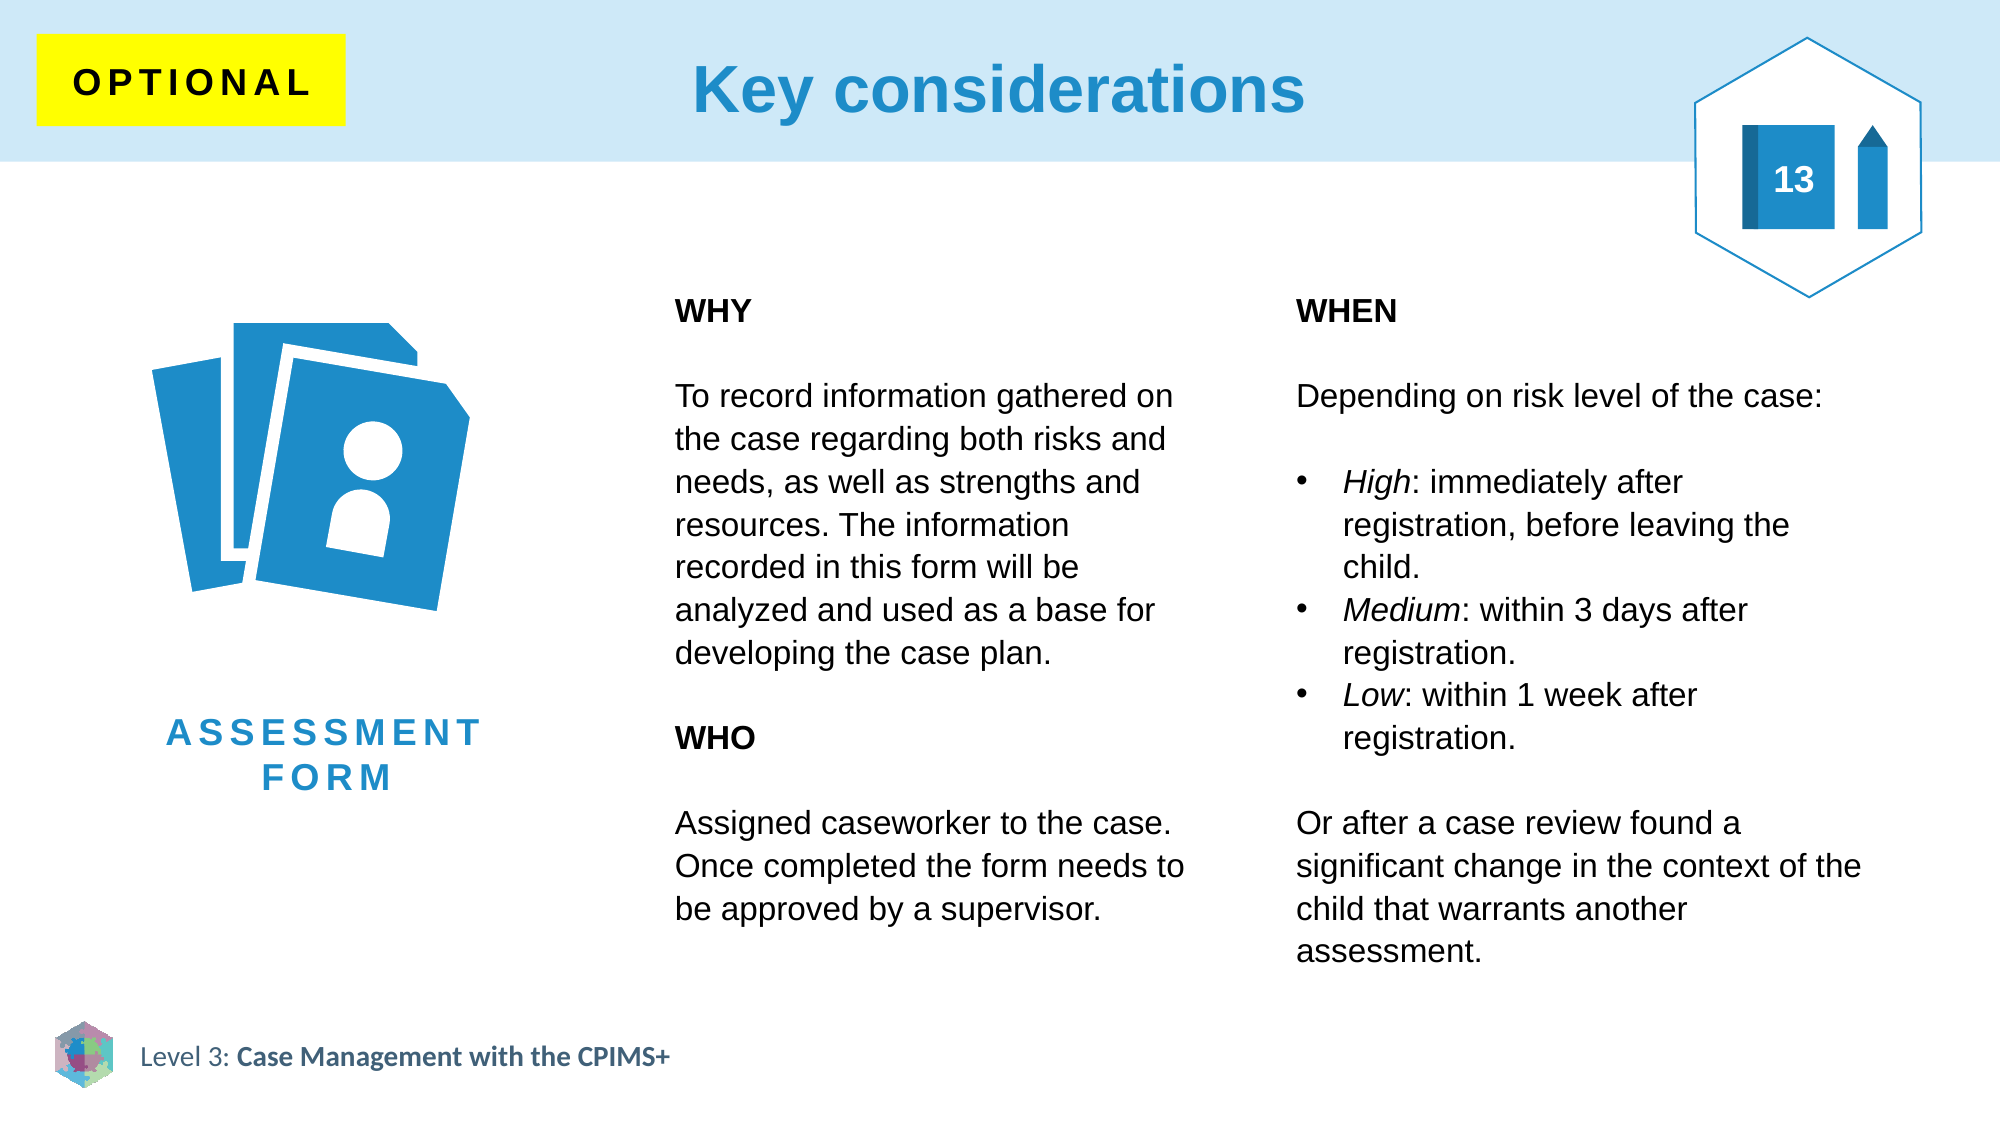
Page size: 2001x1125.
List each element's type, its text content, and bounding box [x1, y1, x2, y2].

text_box WHY To record information gathered on the case regarding both risks and needs, as well as strengths and resources. The information recorded in this form will be analyzed and used as a base for developing the case plan. WHO Assigned caseworker to the case. Once completed the form needs to be approved by a supervisor. [660, 279, 1209, 935]
text_box OPTIONAL [36, 33, 347, 127]
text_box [1677, 55, 1939, 280]
picture [55, 1021, 113, 1088]
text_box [164, 316, 464, 604]
text_box WHEN Depending on risk level of the case: High: immediately after registration, before leaving the child. Medium: within 3 days after registration. Low: within 1 week after registration. Or after a case review found a significant change in the context of the child that warrants another assessment. [1281, 279, 1879, 977]
text_box ASSESSMENT FORM [121, 700, 531, 806]
title Key considerations [137, 19, 1863, 163]
